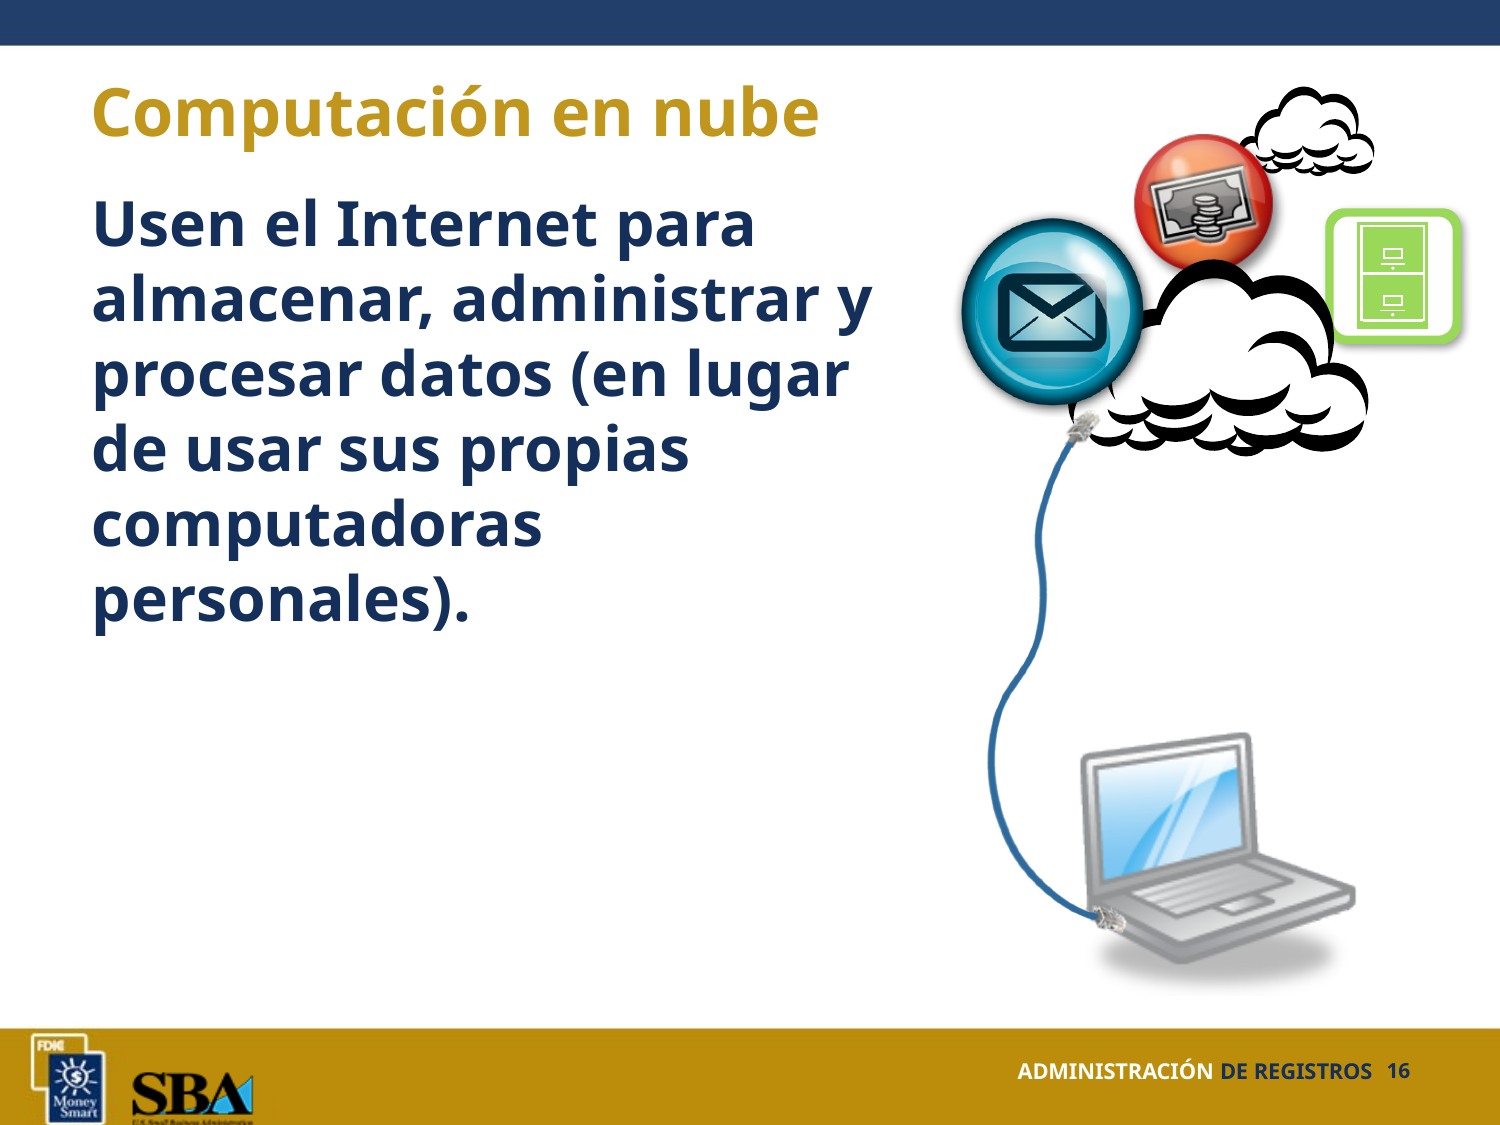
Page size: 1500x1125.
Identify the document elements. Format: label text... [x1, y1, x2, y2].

list Usen el Internet para almacenar, administrar y procesar datos (en lugar de usar sus propias computadoras personales). [76, 176, 949, 877]
title Computación en nube [74, 62, 1426, 163]
picture [0, 0, 1500, 1125]
